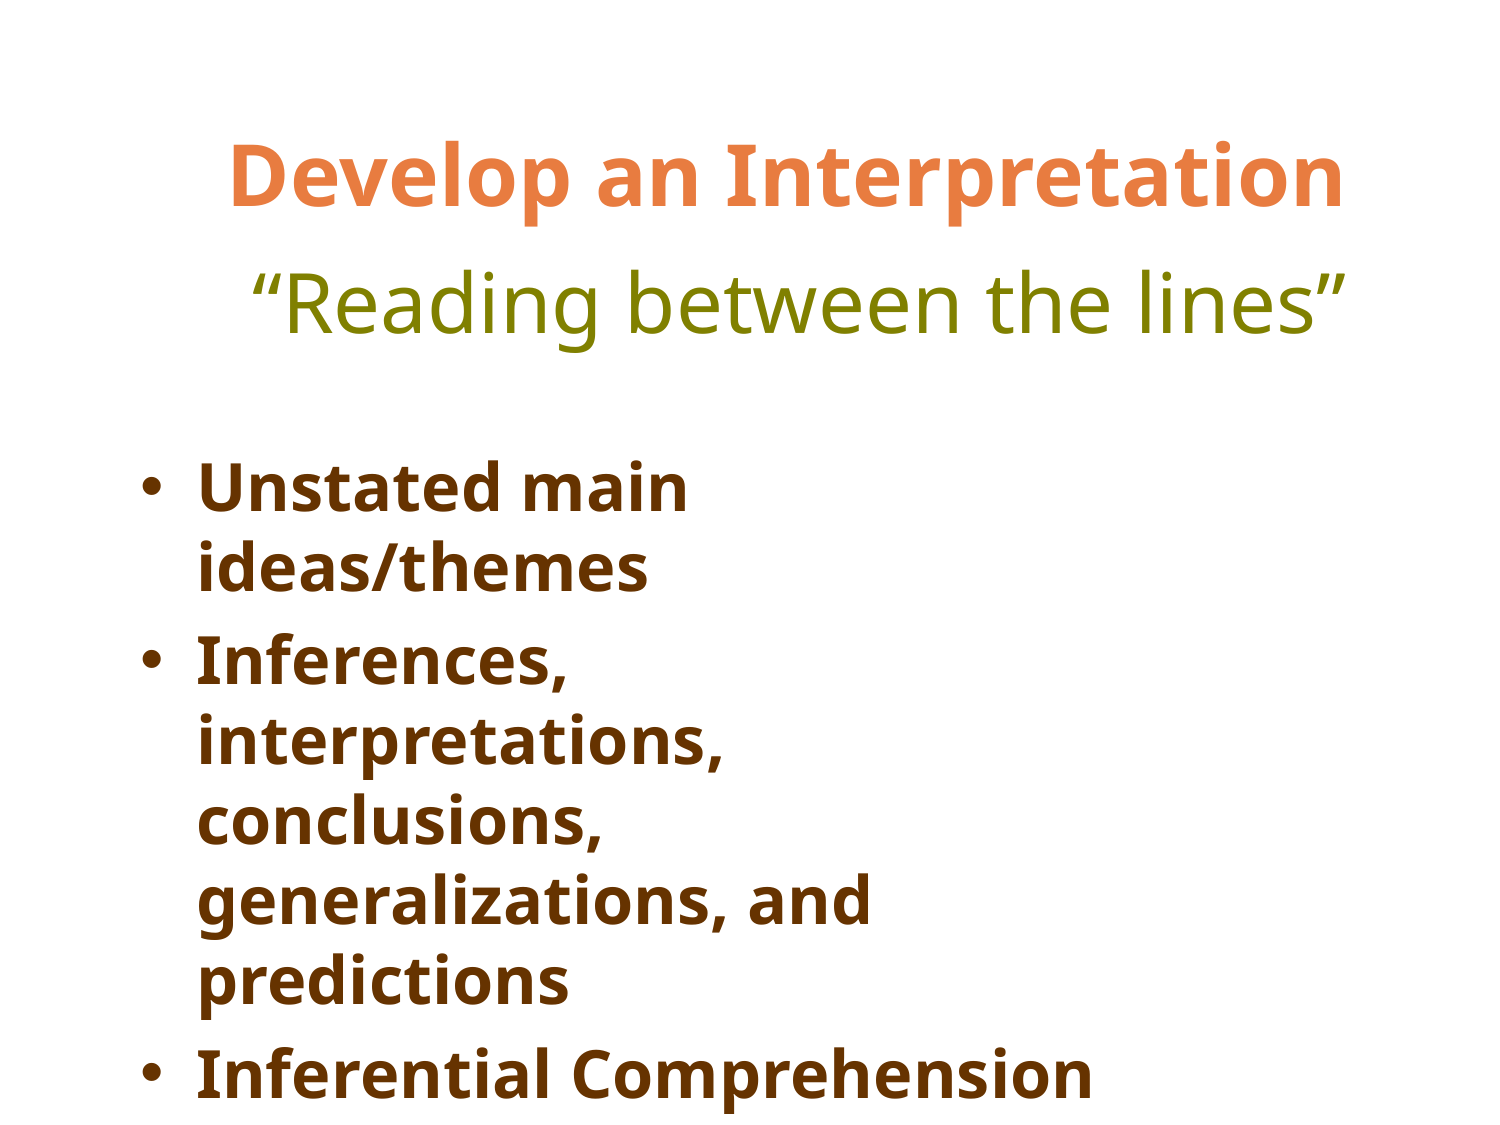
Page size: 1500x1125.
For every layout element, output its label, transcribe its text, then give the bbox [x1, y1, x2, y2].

list Unstated main ideas/themes Inferences, interpretations, conclusions, generalizations, and predictions Inferential Comprehension [125, 437, 1125, 1005]
title Develop an Interpretation [162, 112, 1413, 233]
text_box “Reading between the lines” [174, 249, 1425, 350]
